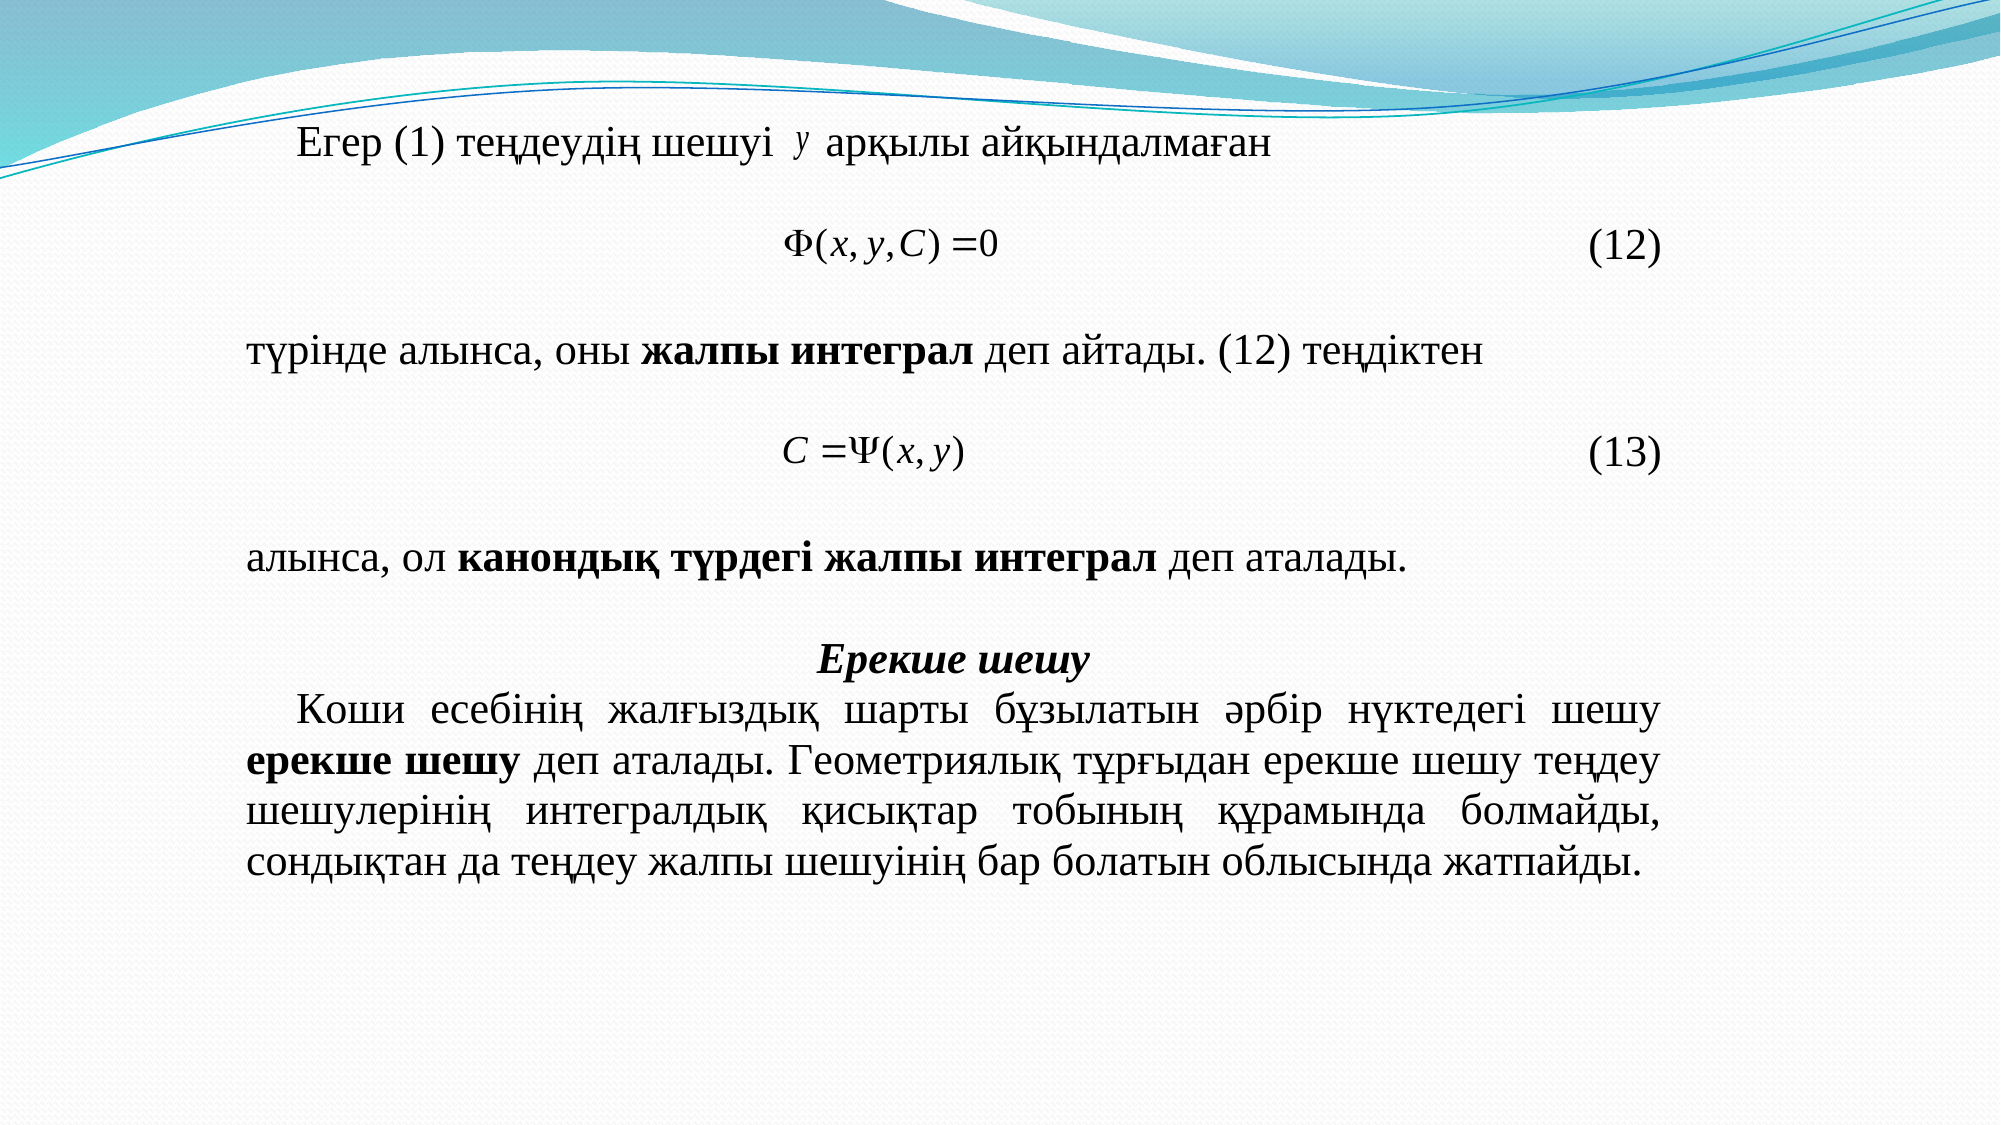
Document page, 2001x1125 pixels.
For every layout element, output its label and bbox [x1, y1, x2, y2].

text_box [245, 115, 1665, 1060]
